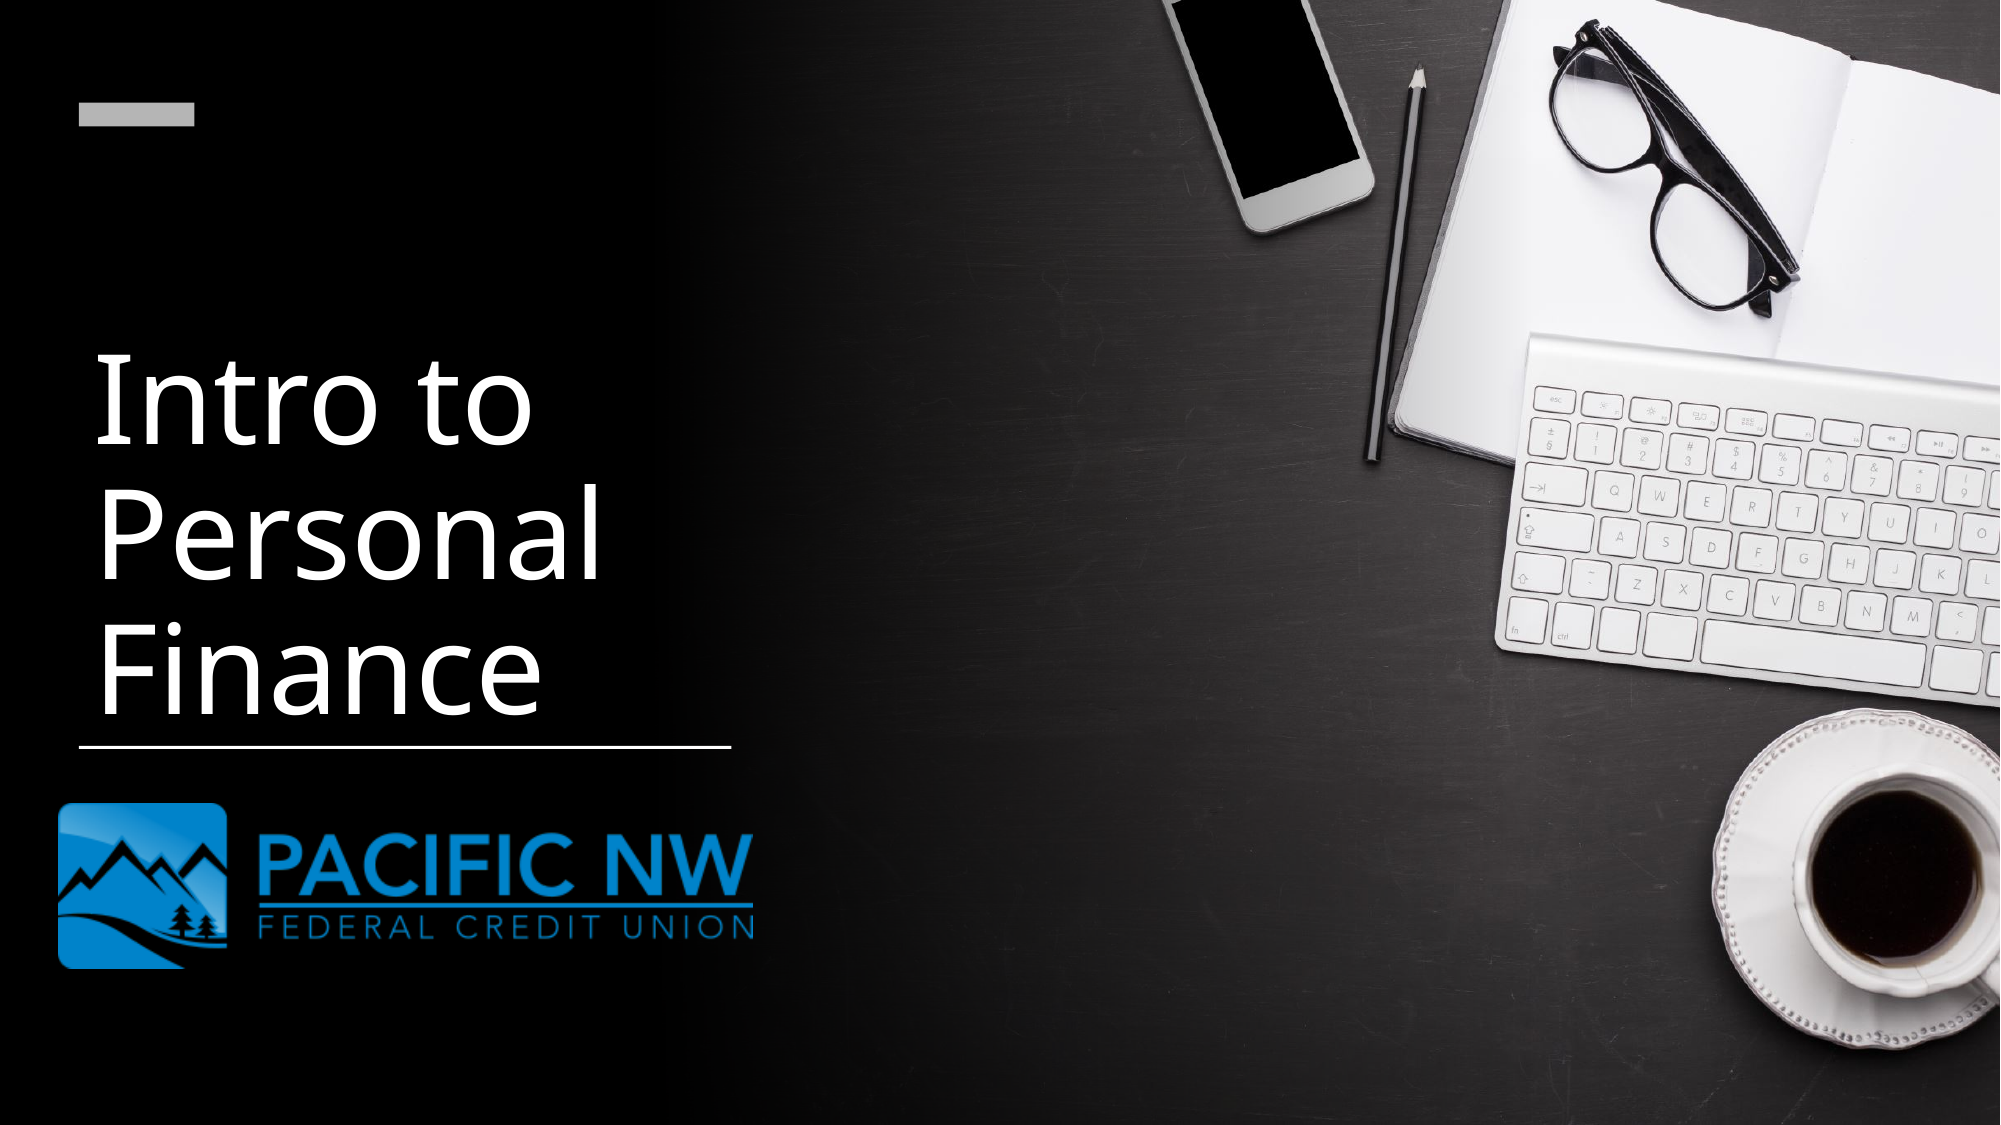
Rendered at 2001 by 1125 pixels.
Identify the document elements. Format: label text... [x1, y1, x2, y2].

title Intro to Personal Finance [78, 223, 577, 745]
text_box [78, 102, 195, 128]
picture [58, 961, 65, 969]
picture [58, 805, 194, 900]
text_box [78, 745, 577, 750]
picture [70, 0, 2000, 1125]
text_box [0, 0, 577, 1125]
